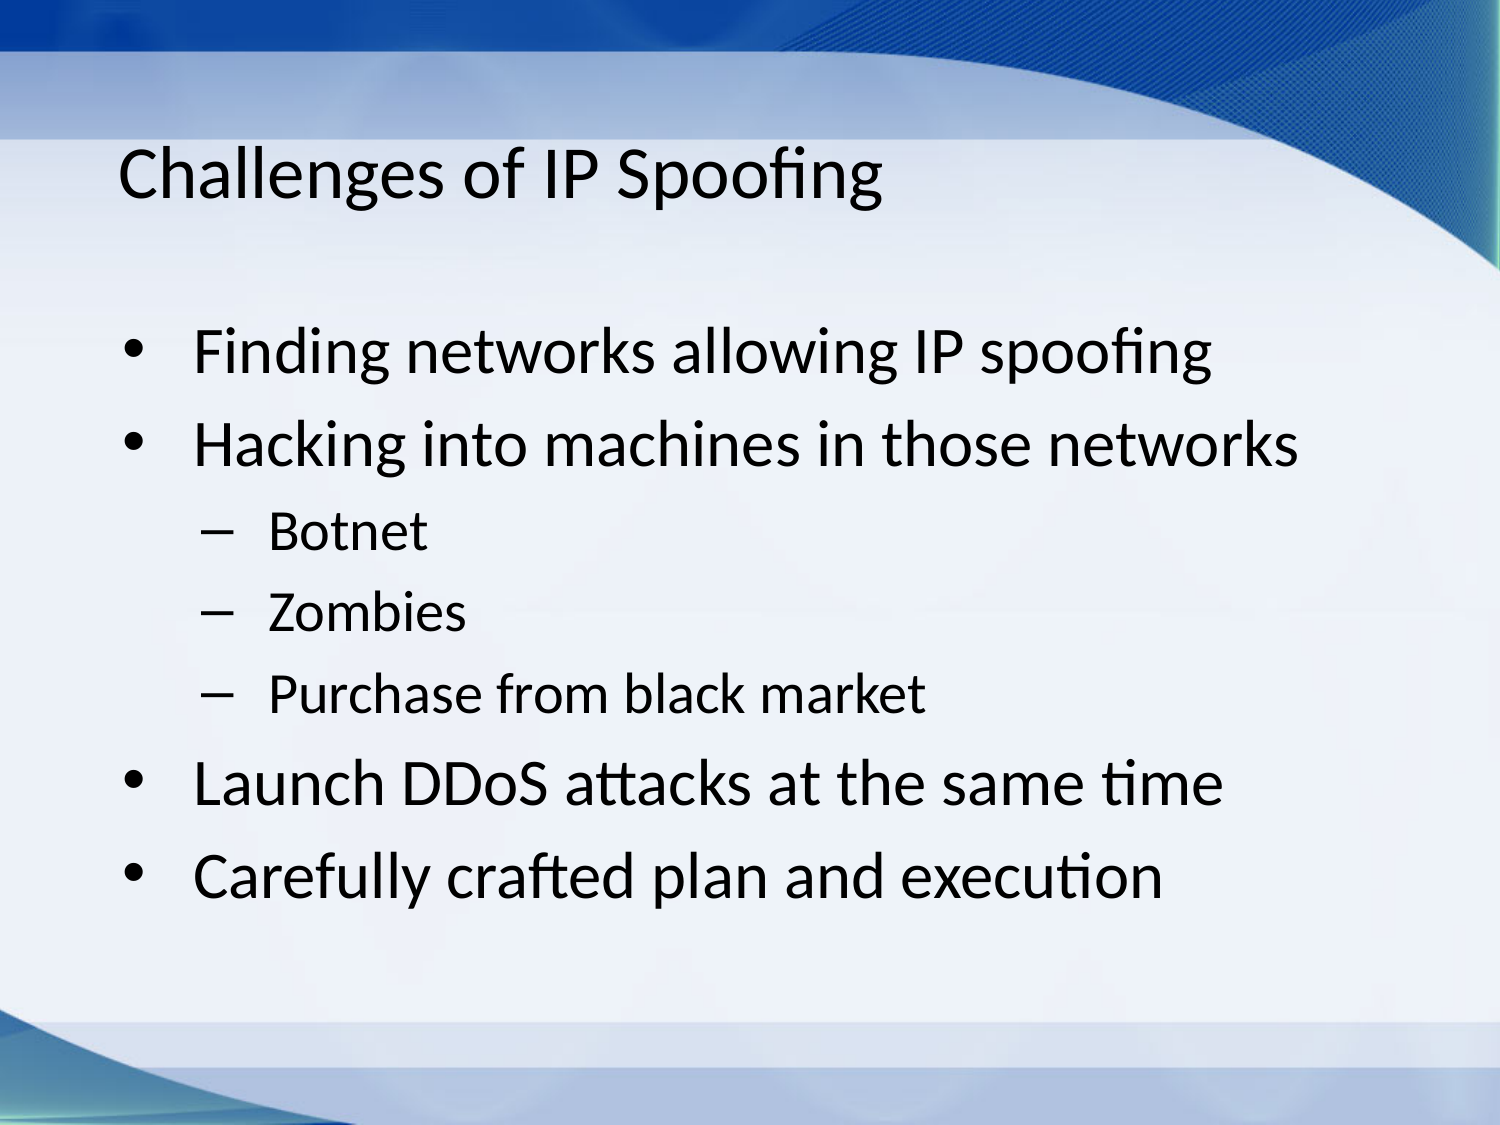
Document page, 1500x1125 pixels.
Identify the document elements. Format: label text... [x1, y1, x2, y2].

picture [0, 0, 1500, 1125]
title Challenges of IP Spoofing [103, 59, 1397, 278]
list Finding networks allowing IP spoofing Hacking into machines in those networks Botnet Zombies Purchase from black market Launch DDoS attacks at the same time Carefully crafted plan and execution [103, 299, 1397, 1014]
